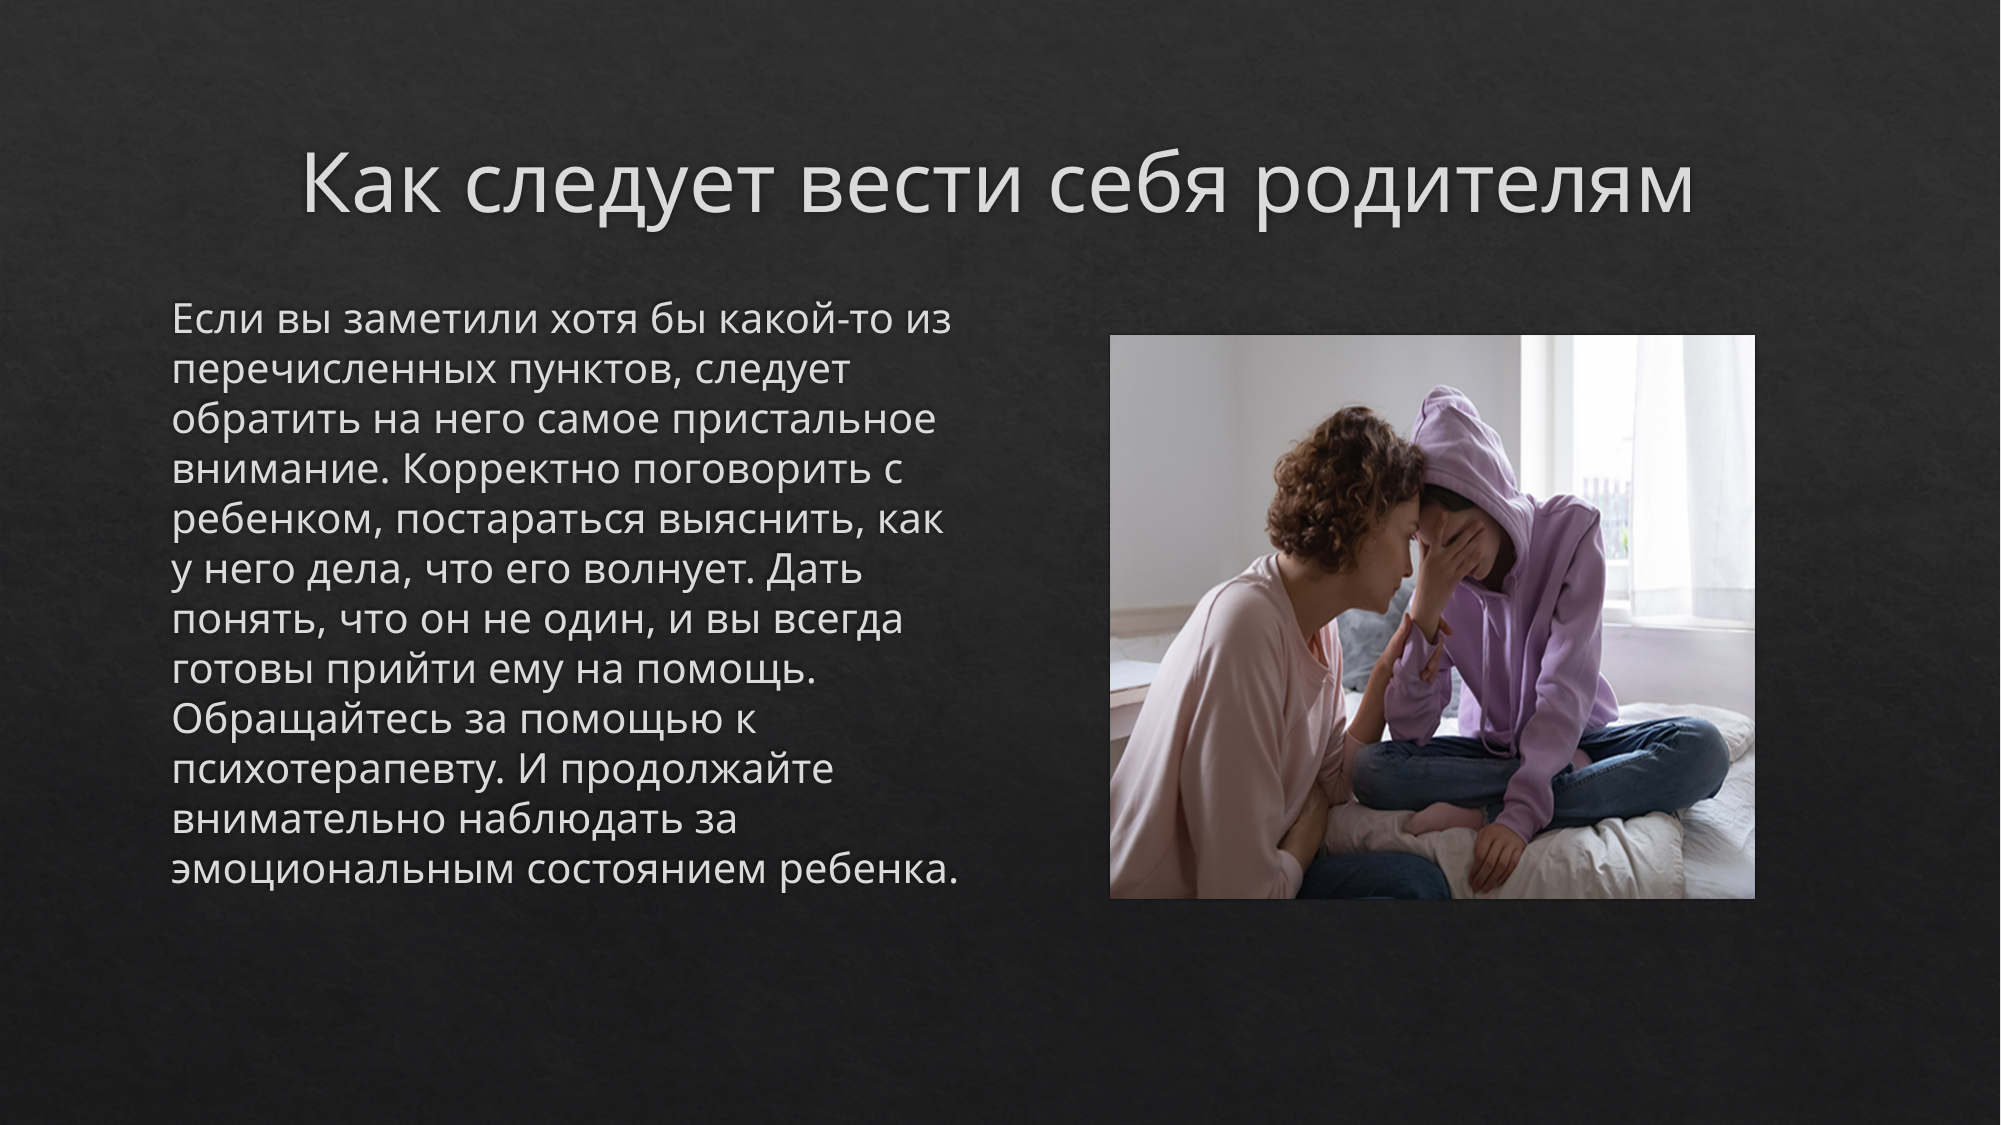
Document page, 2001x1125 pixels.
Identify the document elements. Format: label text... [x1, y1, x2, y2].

title Как следует вести себя родителям [149, 99, 1849, 260]
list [1105, 330, 1761, 904]
list Если вы заметили хотя бы какой-то из перечисленных пунктов, следует обратить на него самое пристальное внимание. Корректно поговорить с ребенком, постараться выяснить, как у него дела, что его волнует. Дать понять, что он не один, и вы всегда готовы прийти ему на помощь. Обращайтесь за помощью к психотерапевту. И продолжайте внимательно наблюдать за эмоциональным состоянием ребенка. [149, 284, 980, 950]
